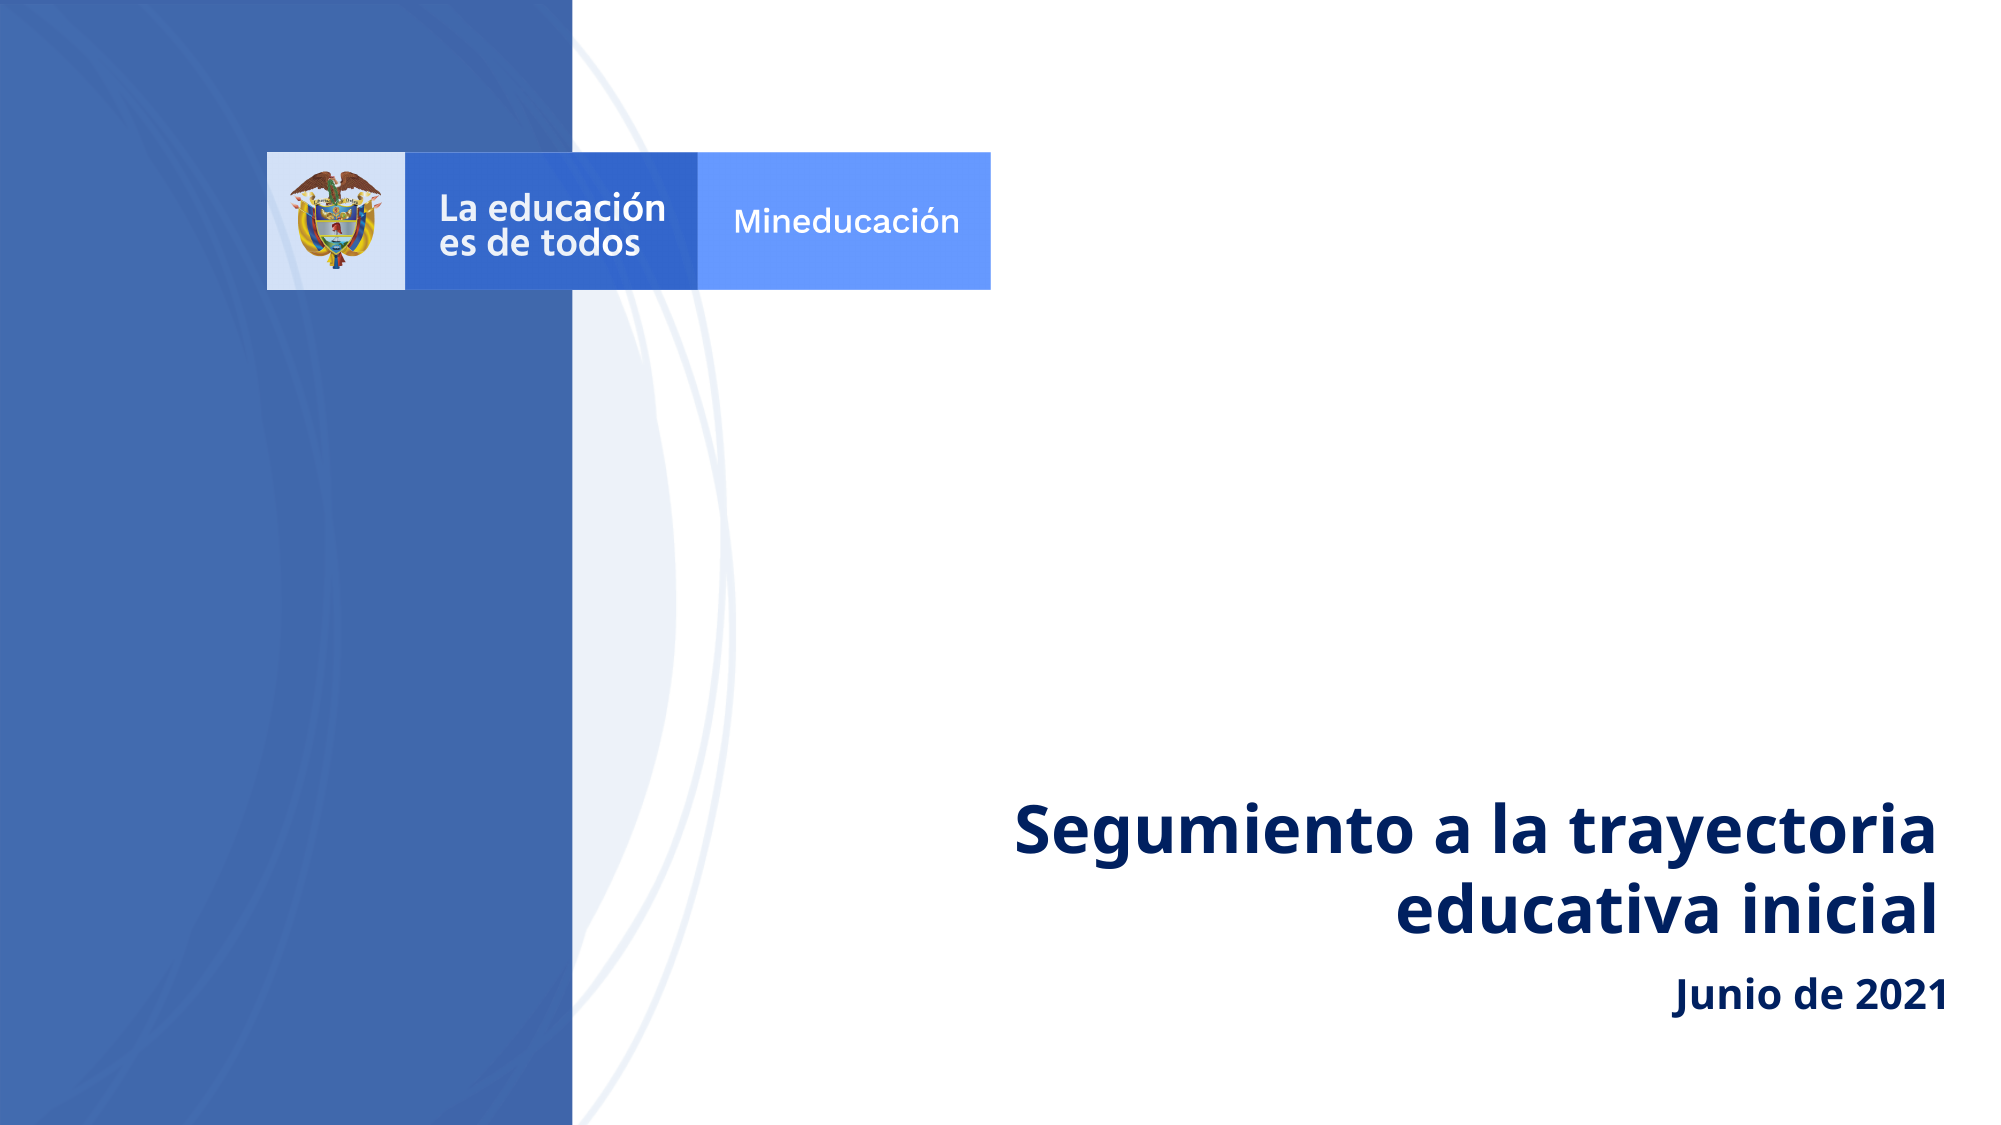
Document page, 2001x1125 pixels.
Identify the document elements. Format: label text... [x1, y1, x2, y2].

text_box [0, 0, 573, 4]
text_box Segumiento a la trayectoria educativa inicial [1150, 709, 1955, 954]
text_box Junio de 2021 [1150, 960, 1966, 1026]
picture [0, 5, 1150, 1125]
